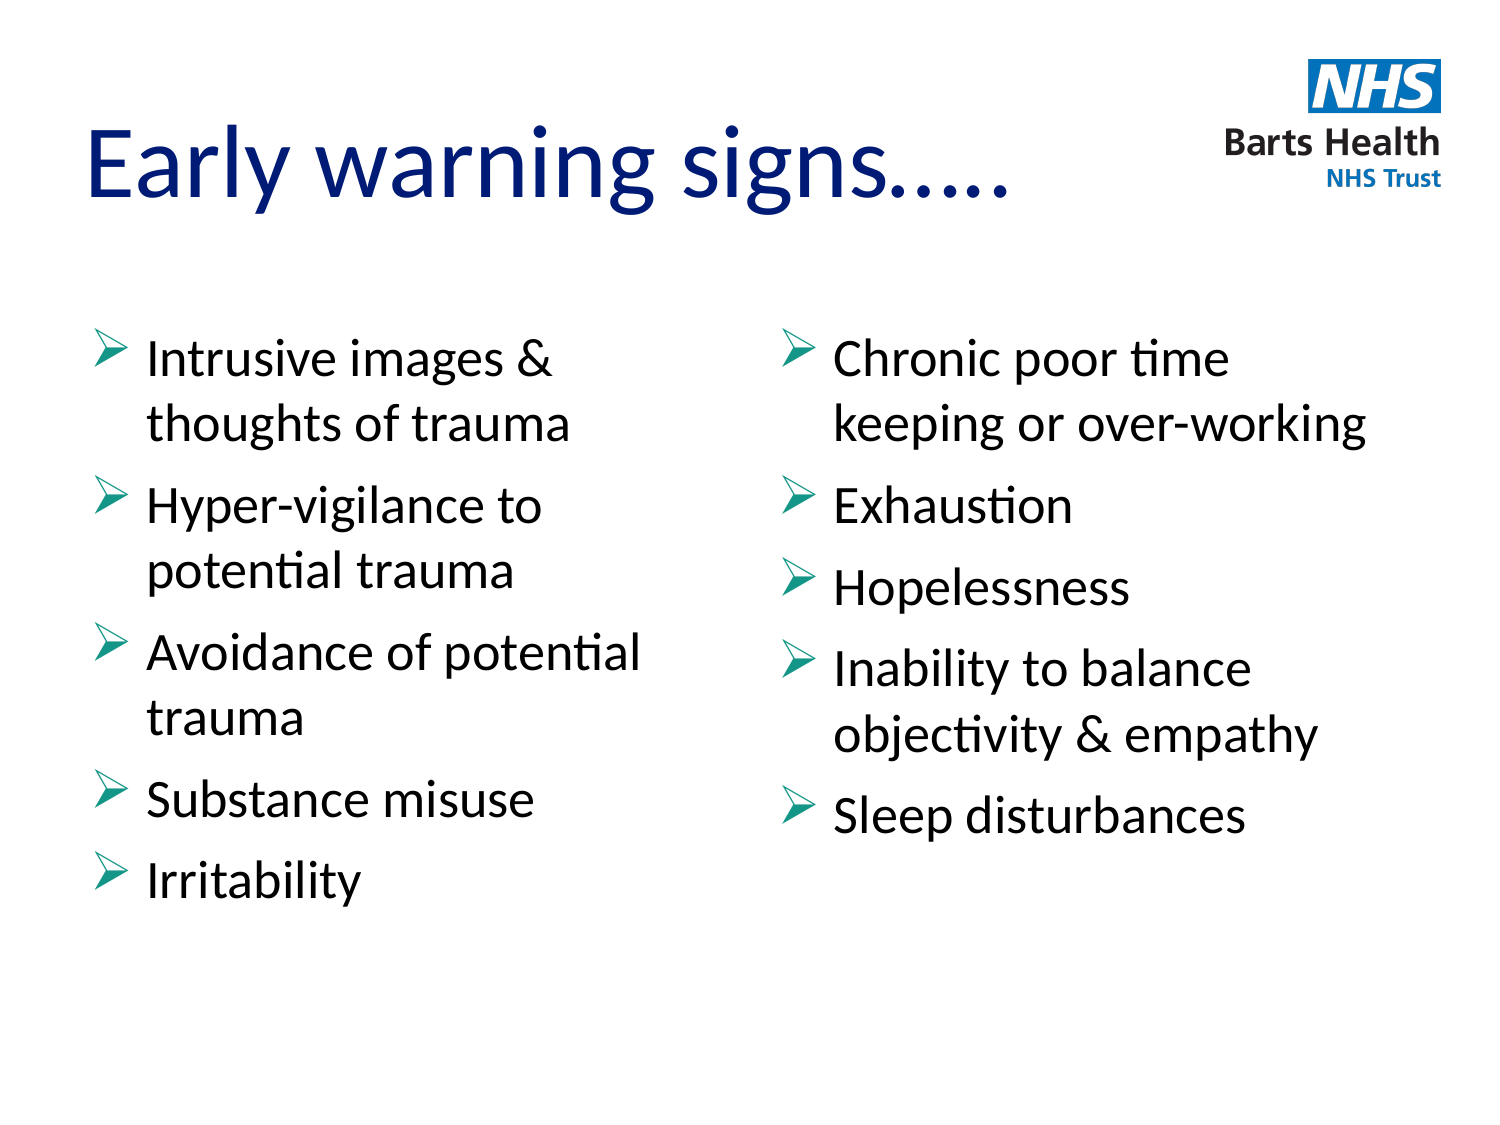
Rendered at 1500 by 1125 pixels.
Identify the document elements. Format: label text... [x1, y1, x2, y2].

text_box Early warning signs….. [70, 62, 1420, 250]
list Chronic poor time keeping or over-working Exhaustion Hopelessness Inability to balance objectivity & empathy Sleep disturbances [762, 314, 1425, 1043]
picture [1226, 59, 1441, 187]
list Intrusive images & thoughts of trauma Hyper-vigilance to potential trauma Avoidance of potential trauma Substance misuse Irritability [75, 314, 738, 1043]
text_box [75, 233, 1425, 975]
